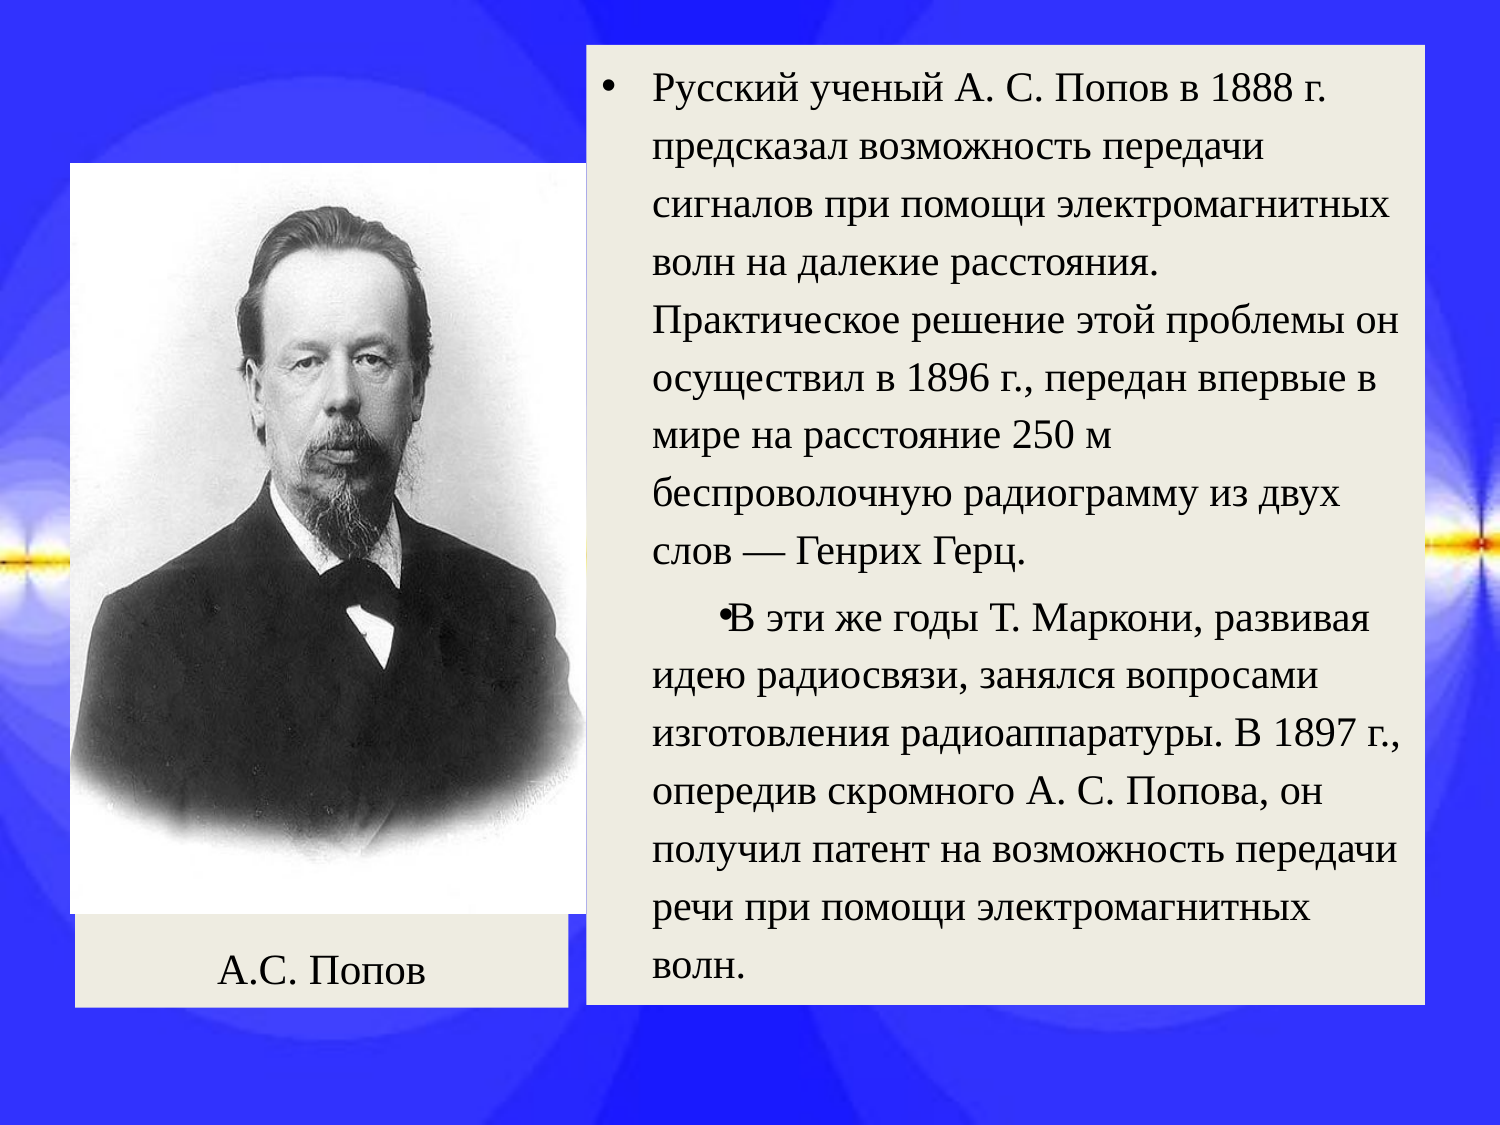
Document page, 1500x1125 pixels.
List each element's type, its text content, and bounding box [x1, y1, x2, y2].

list А.С. Попов [75, 924, 569, 1008]
list Русский ученый А. С. Попов в 1888 г. предсказал возможность передачи сигналов при помощи электромагнитных волн на далекие расстояния. Практическое решение этой проблемы он осуществил в 1896 г., передан впервые в мире на расстояние 250 м беспроволочную радиограмму из двух слов — Генрих Герц. В эти же годы Т. Маркони, развивая идею радиосвязи, занялся вопросами изготовления радиоаппаратуры. В 1897 г., опередив скромного А. С. Попова, он получил патент на возможность передачи речи при помощи электромагнитных волн. [586, 44, 1425, 1005]
picture [0, 0, 1500, 1125]
